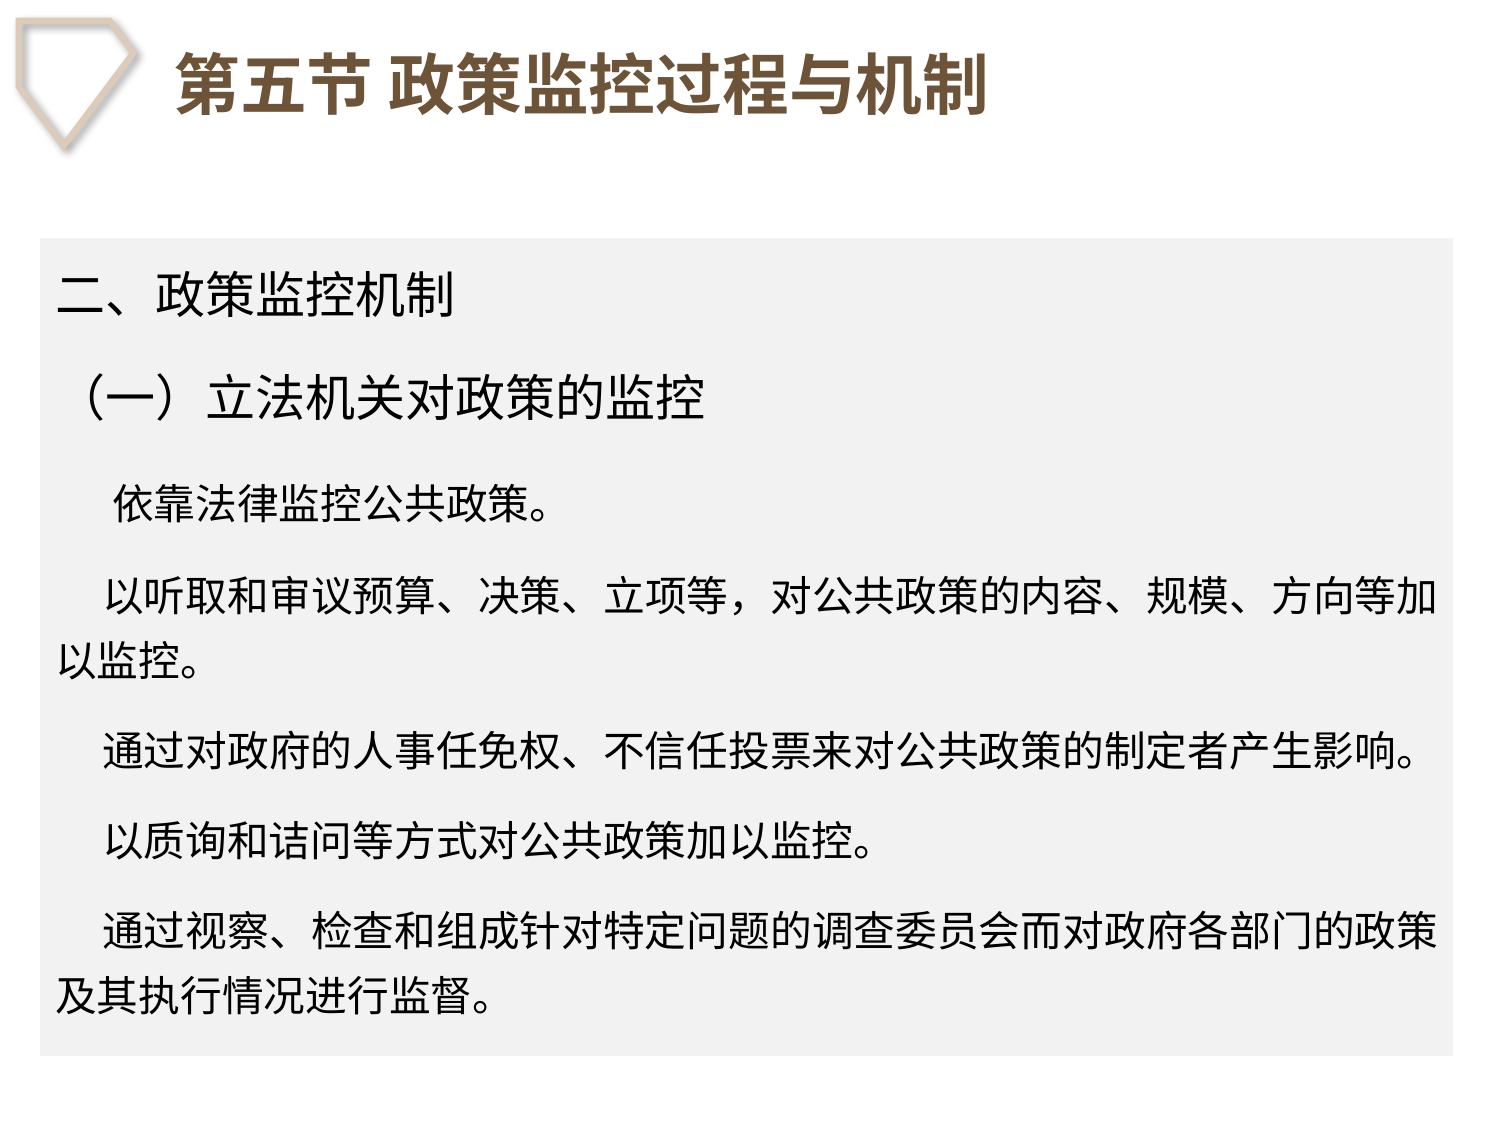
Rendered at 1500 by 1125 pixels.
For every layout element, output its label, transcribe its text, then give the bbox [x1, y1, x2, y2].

title 第五节 政策监控过程与机制 [158, 18, 1456, 159]
list 二、政策监控机制 （一）立法机关对政策的监控 依靠法律监控公共政策。 以听取和审议预算、决策、立项等，对公共政策的内容、规模、方向等加以监控。 通过对政府的人事任免权、不信任投票来对公共政策的制定者产生影响。 以质询和诘问等方式对公共政策加以监控。 通过视察、检查和组成针对特定问题的调查委员会而对政府各部门的政策及其执行情况进行监督。 [40, 238, 1454, 1057]
